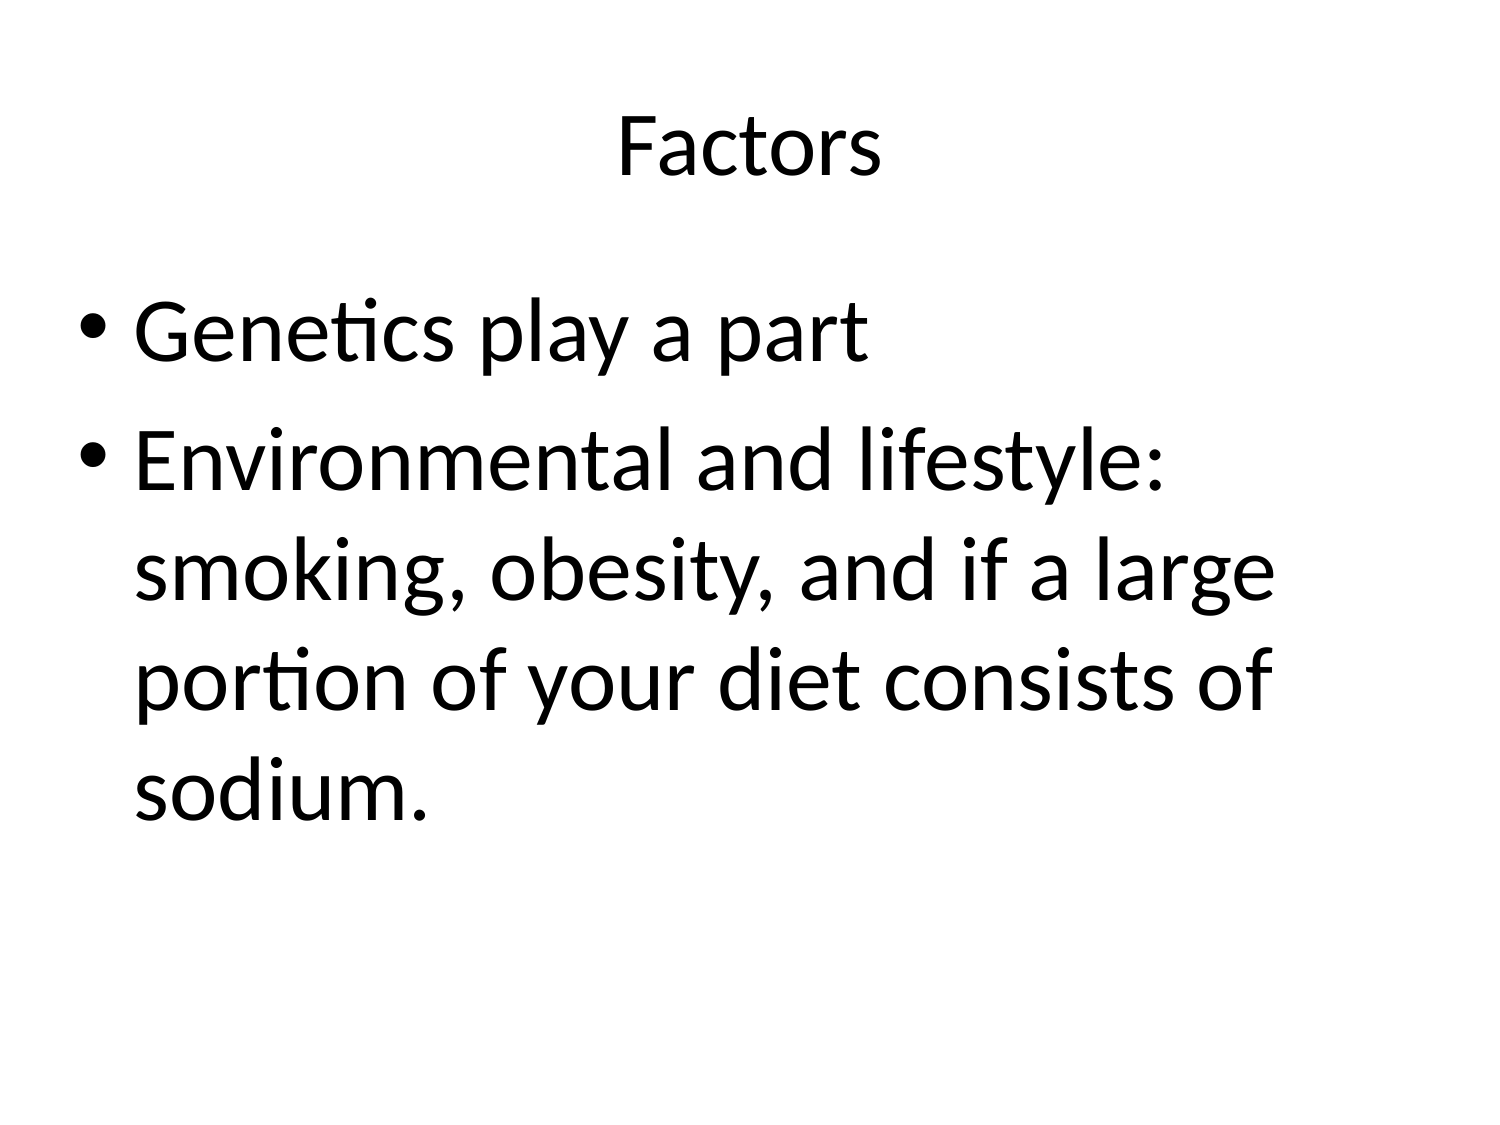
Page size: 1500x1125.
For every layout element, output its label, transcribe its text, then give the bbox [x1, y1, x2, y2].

title Factors [75, 45, 1425, 233]
list Genetics play a part Environmental and lifestyle: smoking, obesity, and if a large portion of your diet consists of sodium. [62, 262, 1413, 1005]
